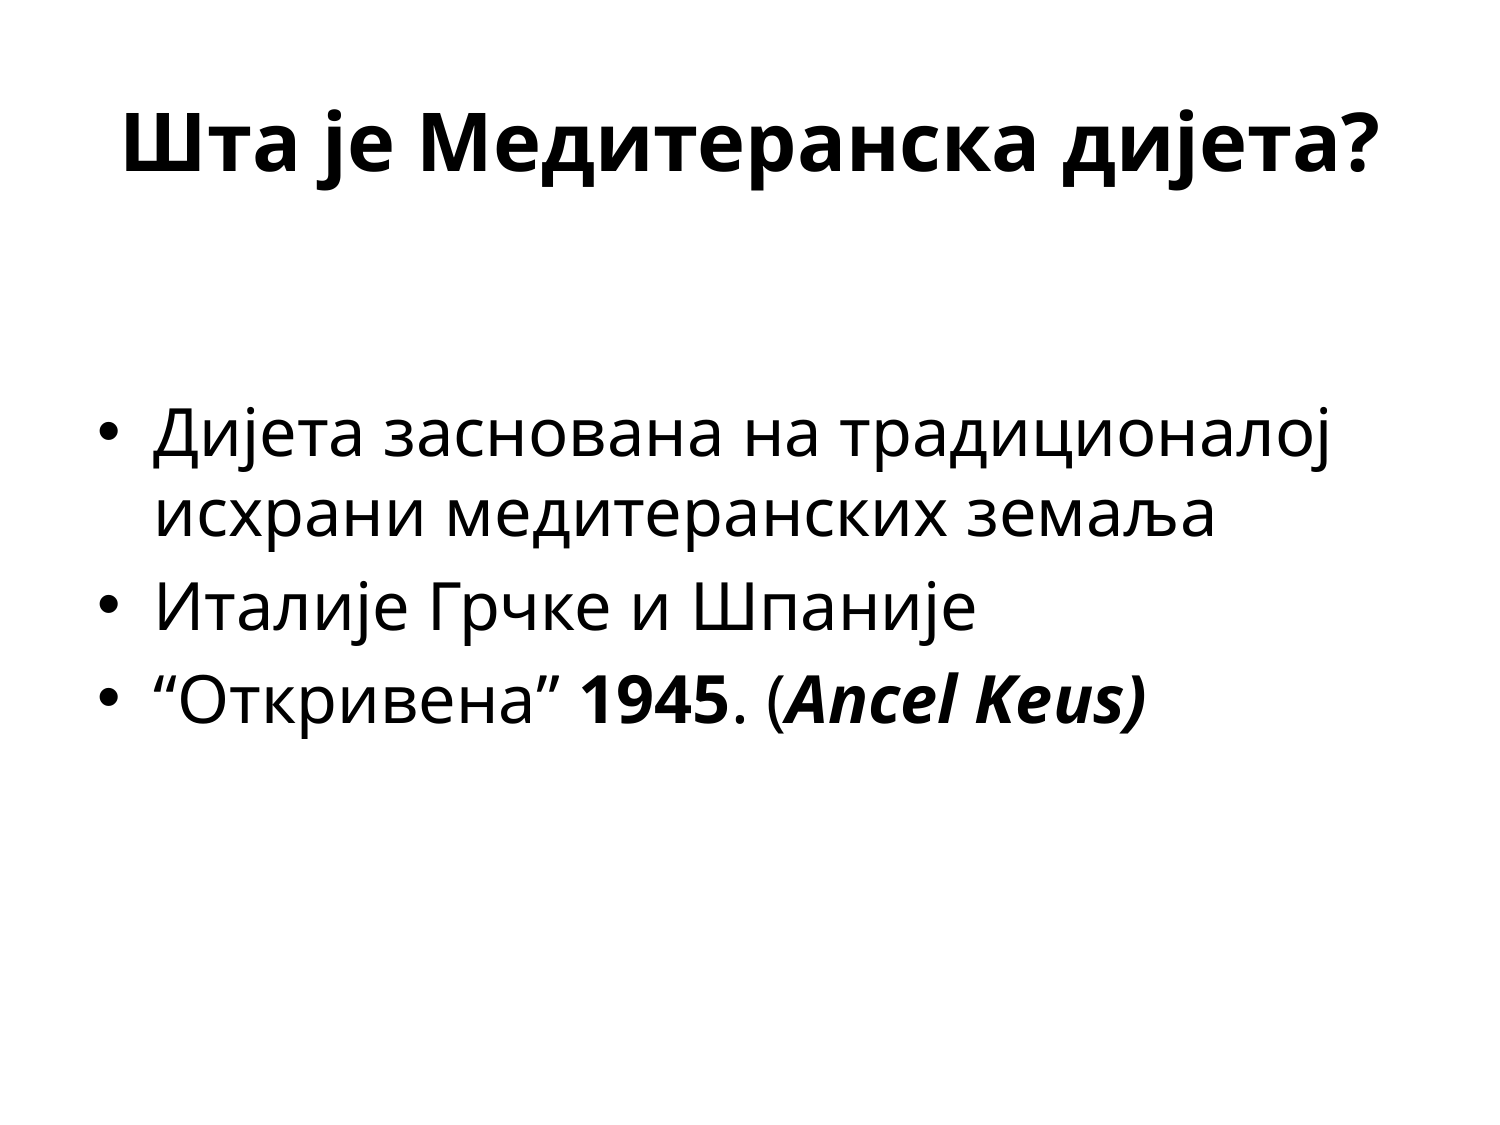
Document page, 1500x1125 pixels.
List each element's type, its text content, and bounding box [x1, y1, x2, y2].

list Дијета заснована на традиционалој исхрани медитеранских земаља Италије Грчке и Шпаније “Откривена” 1945. (Ancel Keus) [82, 382, 1432, 1020]
title Шта је Медитеранска дијета? [75, 45, 1425, 233]
